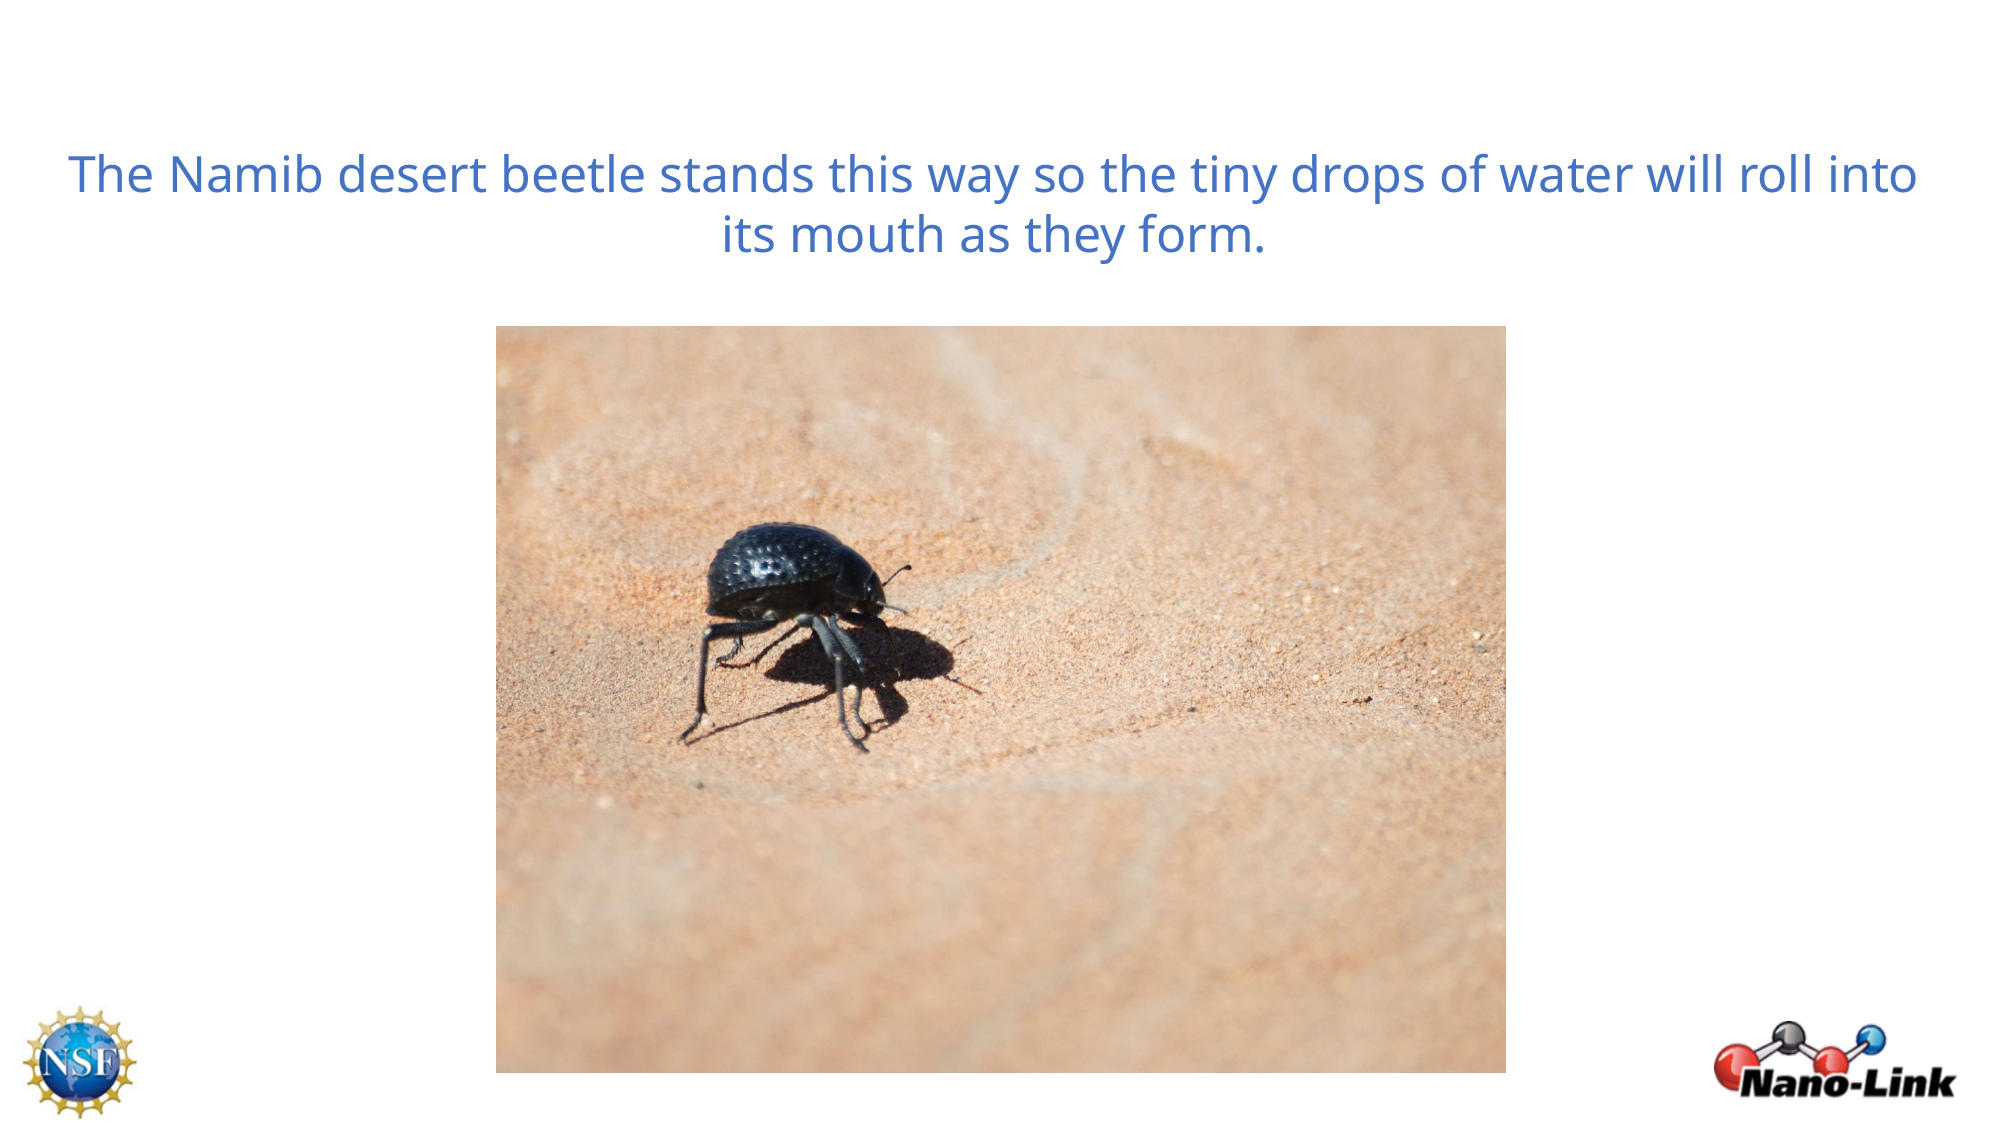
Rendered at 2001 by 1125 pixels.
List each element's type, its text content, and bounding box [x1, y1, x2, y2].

picture [496, 326, 1506, 1073]
slide_number 10 [1412, 1042, 1863, 1103]
text_box The Namib desert beetle stands this way so the tiny drops of water will roll into its mouth as they form. [26, 135, 1962, 271]
picture [21, 1004, 138, 1120]
picture [1714, 1021, 1963, 1103]
